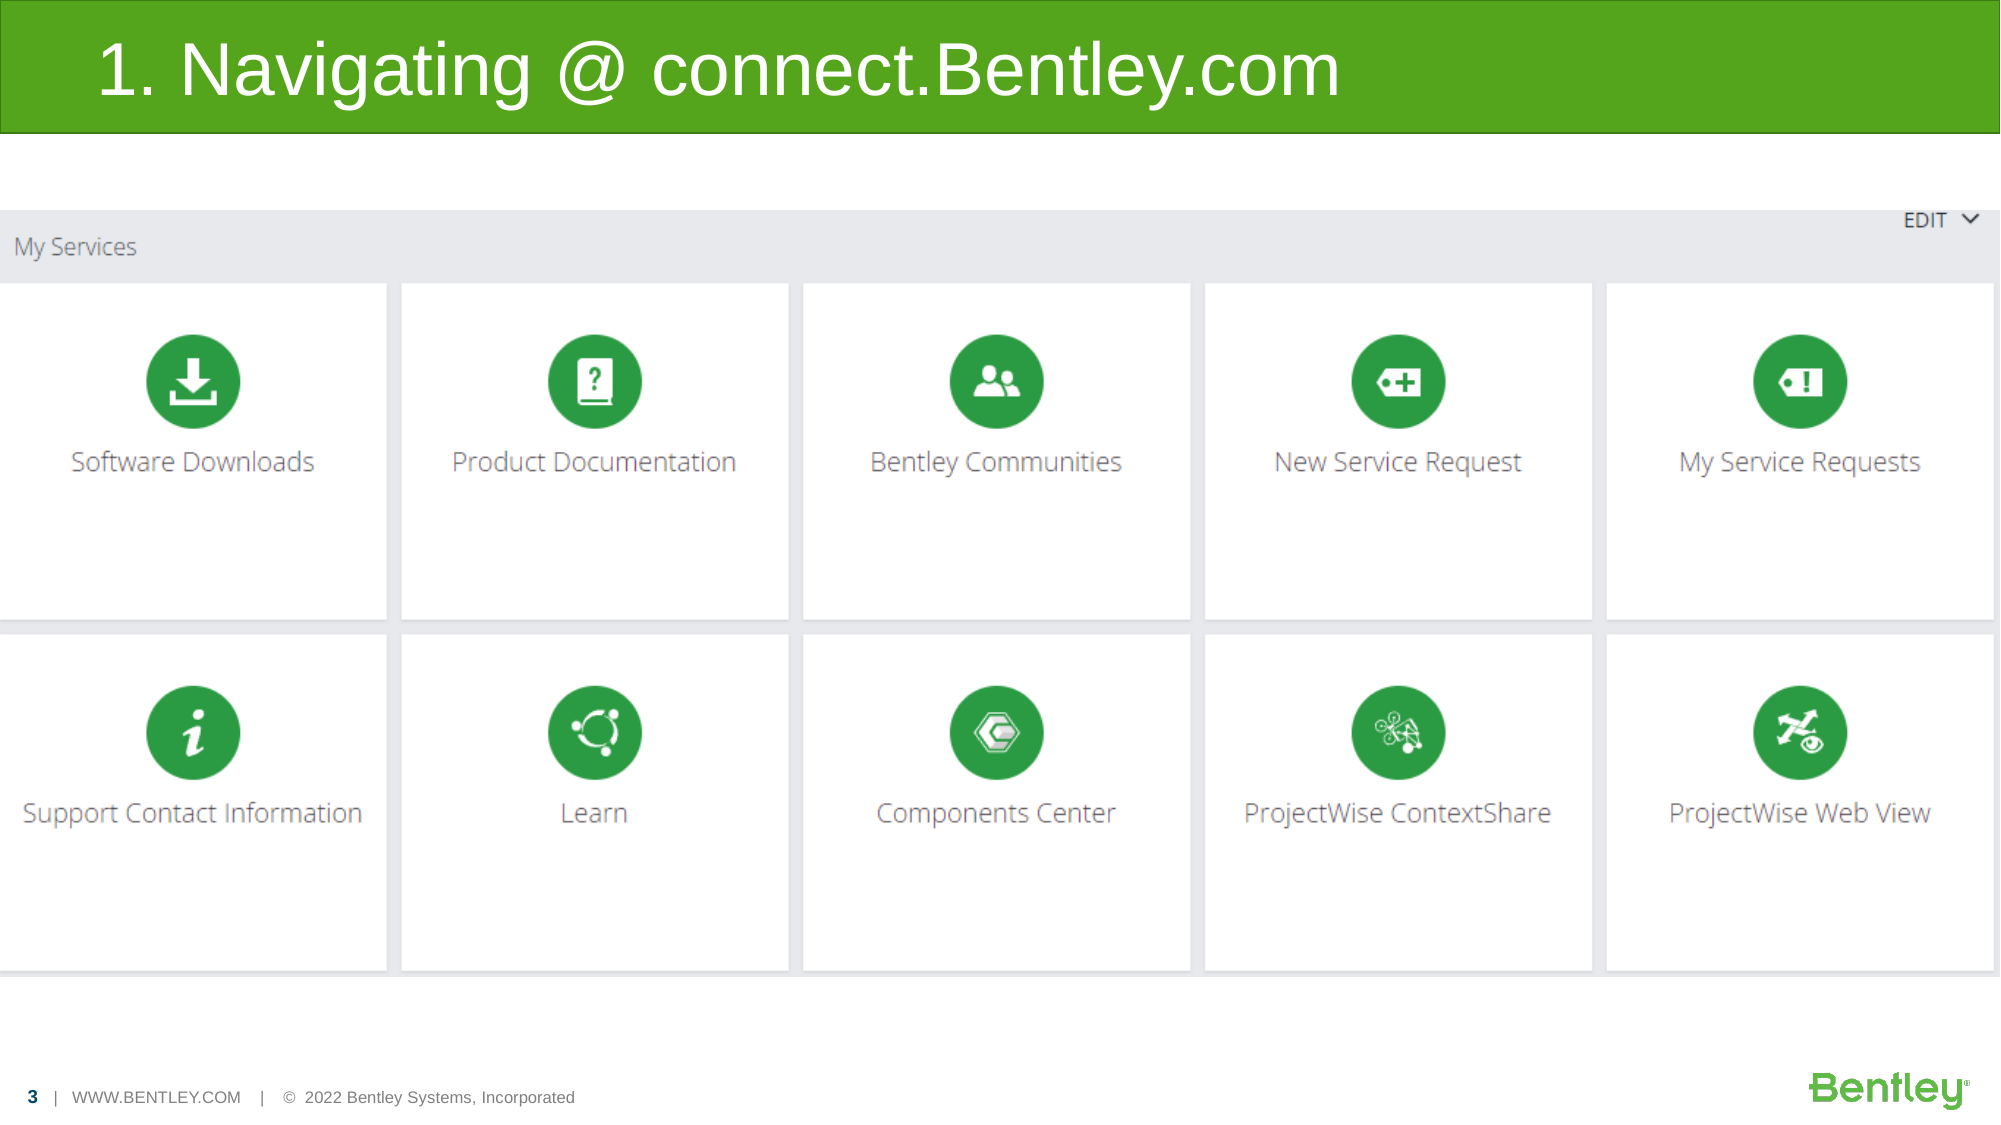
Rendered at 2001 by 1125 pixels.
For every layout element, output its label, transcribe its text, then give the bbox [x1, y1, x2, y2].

picture [1809, 1072, 1970, 1110]
text_box [0, 0, 2000, 134]
picture [0, 210, 2000, 977]
title 1. Navigating @ connect.Bentley.com [81, 8, 1914, 133]
